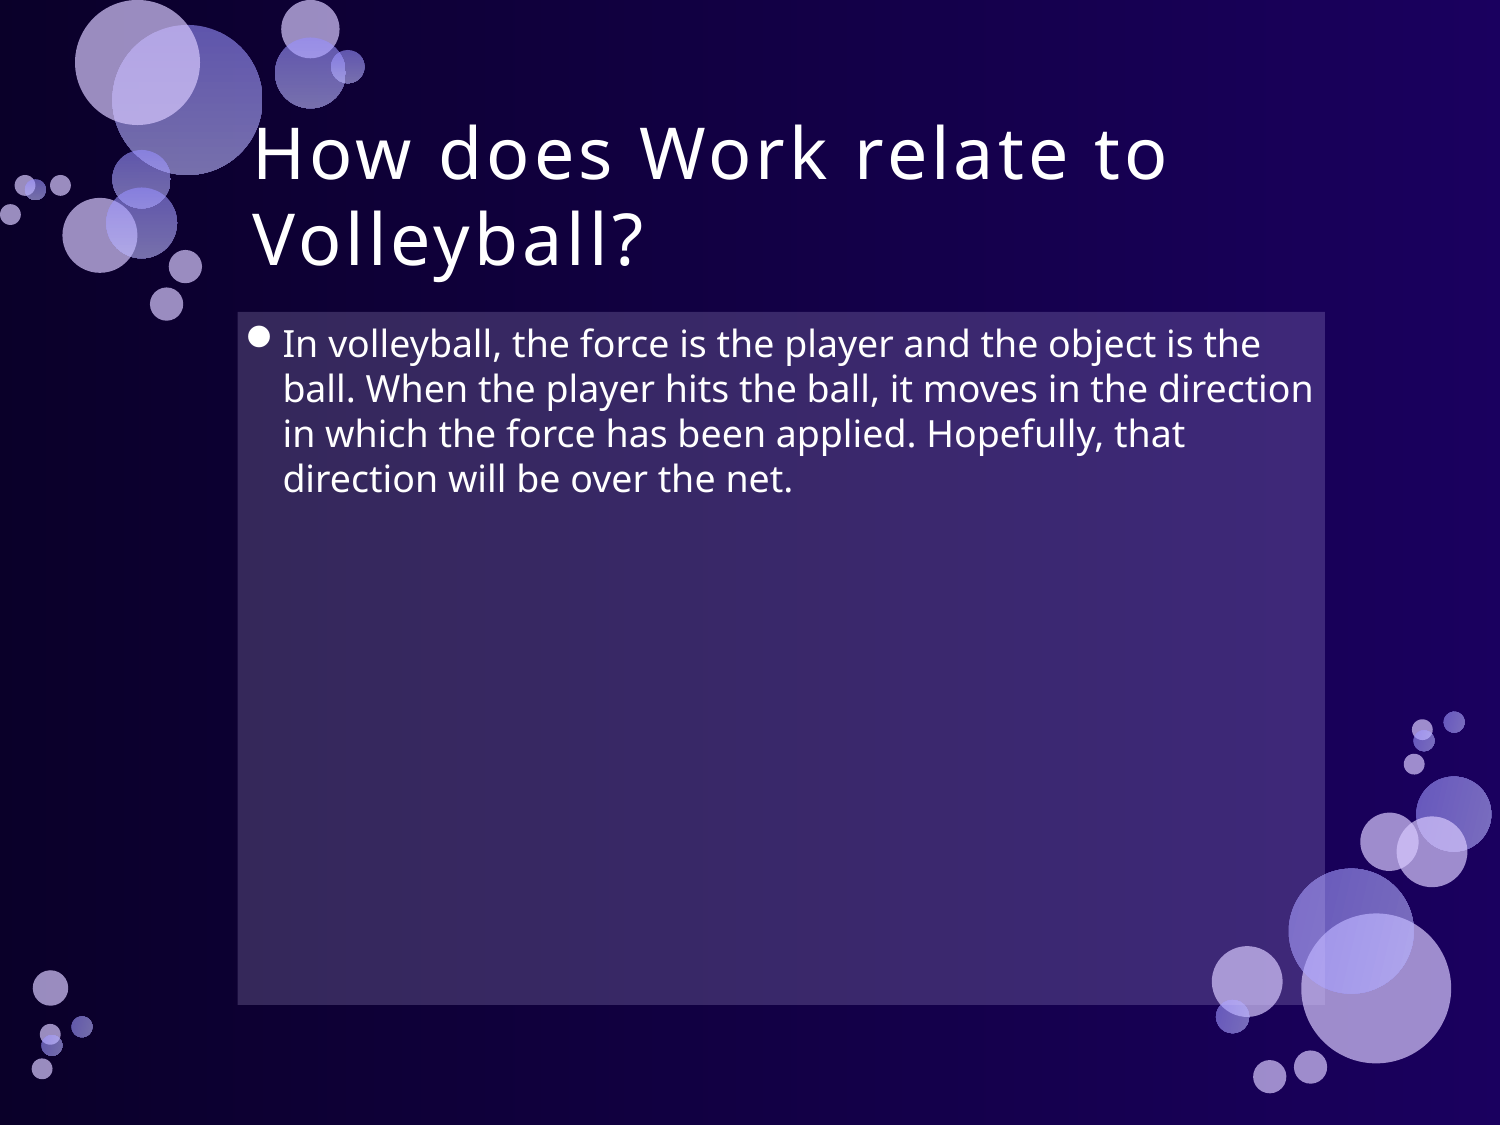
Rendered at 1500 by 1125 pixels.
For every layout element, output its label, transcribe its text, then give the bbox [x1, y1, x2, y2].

title How does Work relate to Volleyball? [237, 99, 1325, 288]
list In volleyball, the force is the player and the object is the ball. When the player hits the ball, it moves in the direction in which the force has been applied. Hopefully, that direction will be over the net. [237, 311, 1325, 1005]
